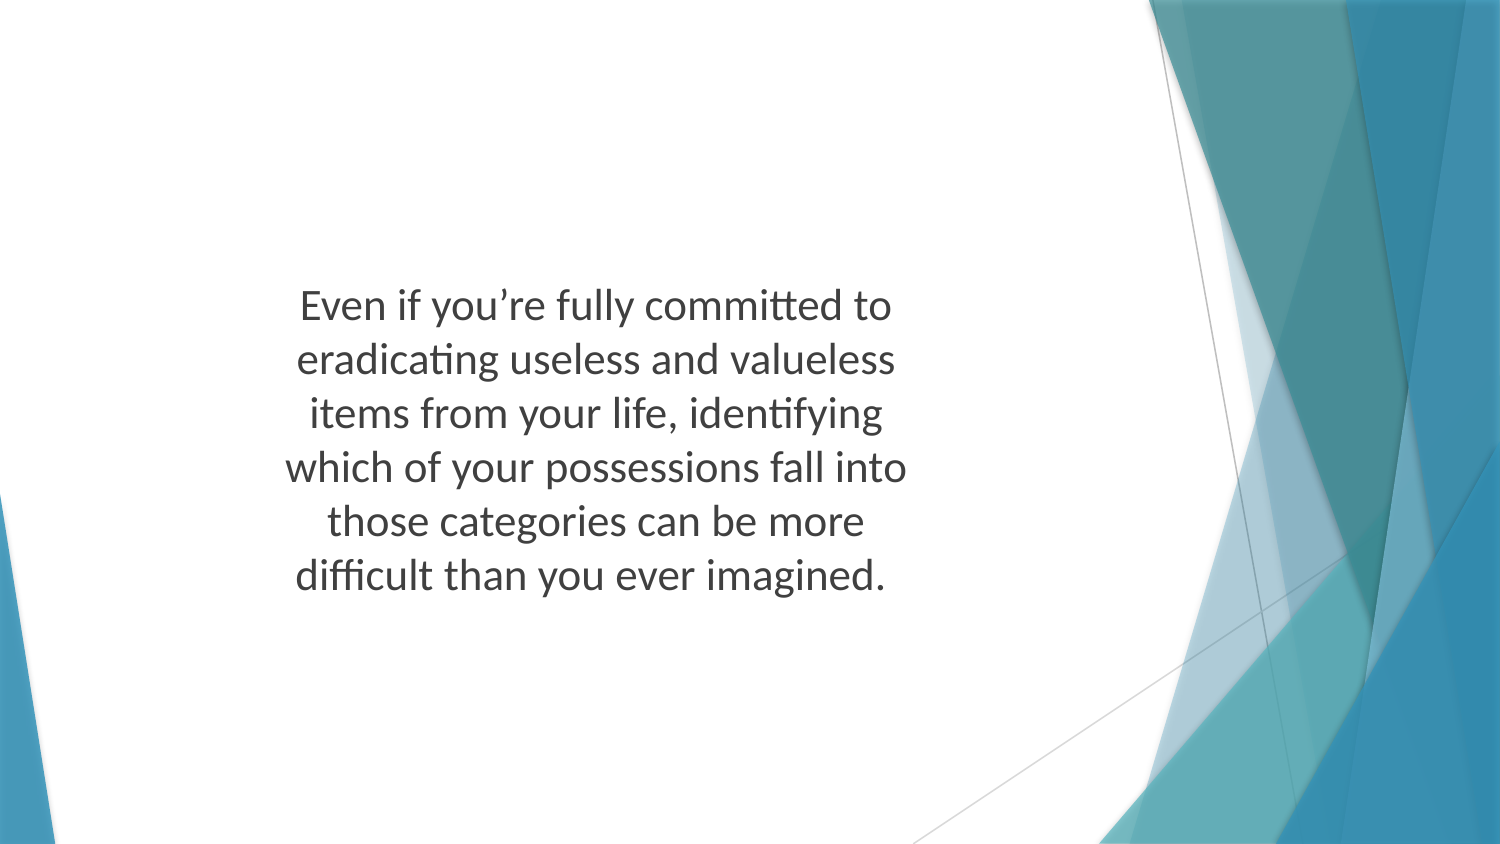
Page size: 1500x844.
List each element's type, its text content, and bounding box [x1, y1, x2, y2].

list Even if you’re fully committed to eradicating useless and valueless items from your life, identifying which of your possessions fall into those categories can be more difficult than you ever imagined. [265, 268, 928, 611]
